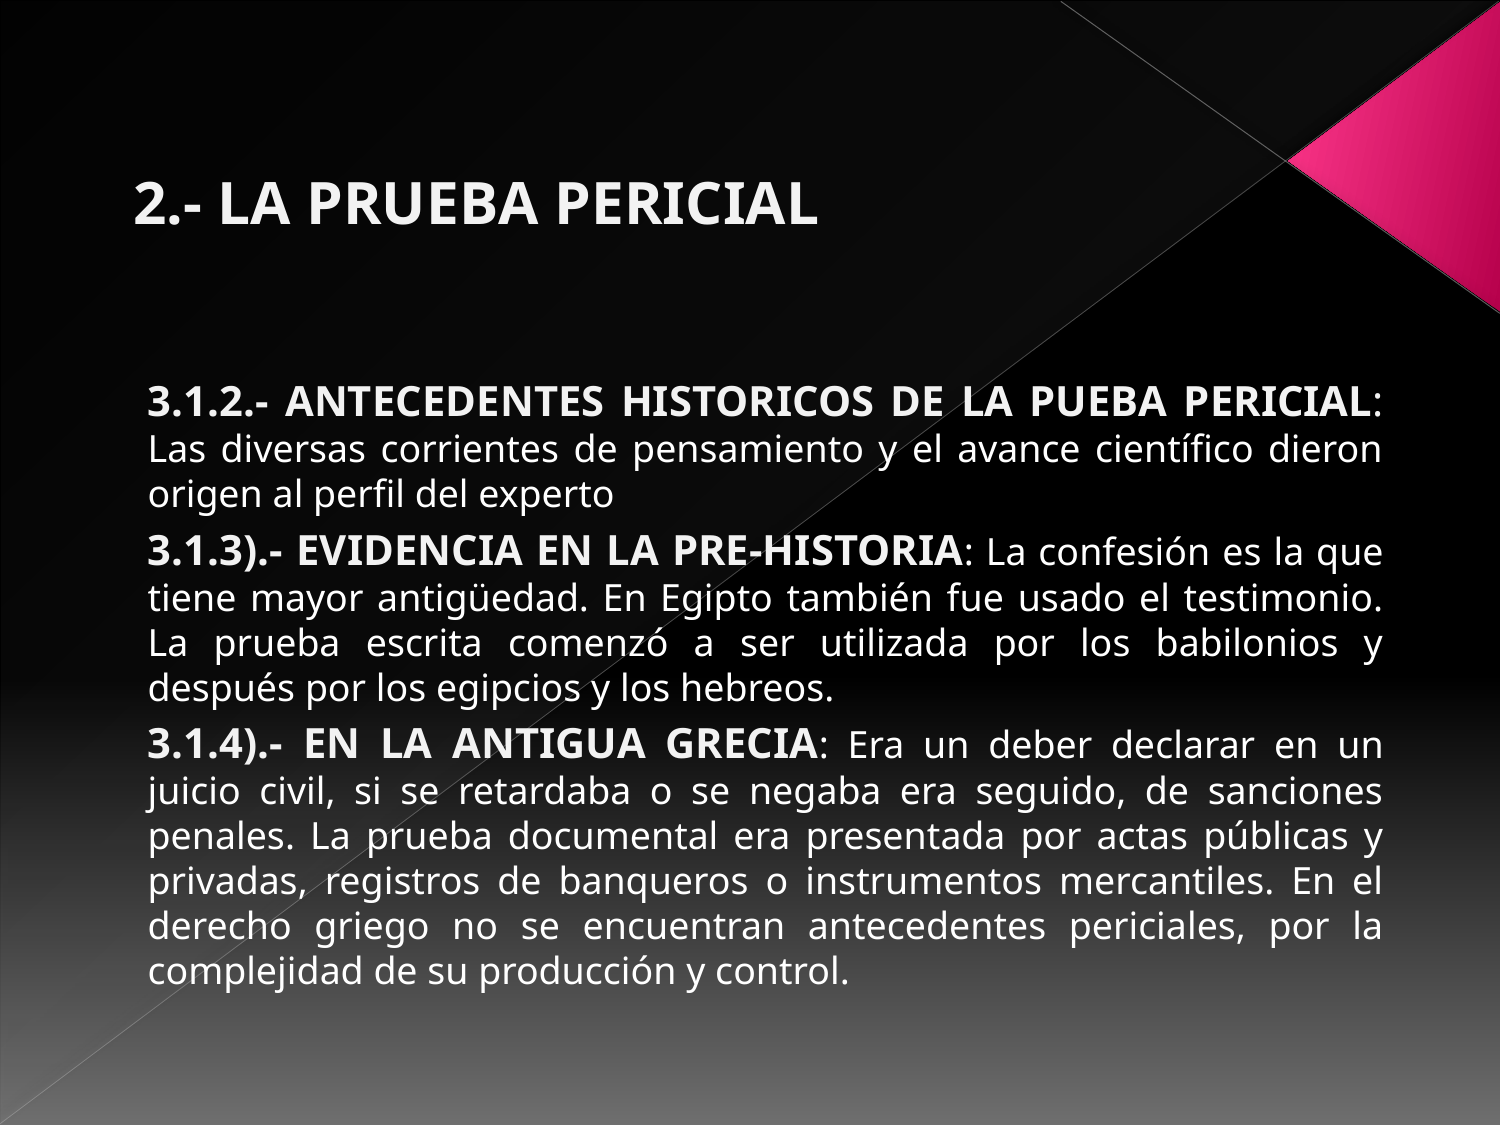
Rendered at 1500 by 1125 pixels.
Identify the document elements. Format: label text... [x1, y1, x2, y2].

list 3.1.2.- ANTECEDENTES HISTORICOS DE LA PUEBA PERICIAL: Las diversas corrientes de pensamiento y el avance científico dieron origen al perfil del experto 3.1.3).- EVIDENCIA EN LA PRE-HISTORIA: La confesión es la que tiene mayor antigüedad. En Egipto también fue usado el testimonio. La prueba escrita comenzó a ser utilizada por los babilonios y después por los egipcios y los hebreos. 3.1.4).- EN LA ANTIGUA GRECIA: Era un deber declarar en un juicio civil, si se retardaba o se negaba era seguido, de sanciones penales. La prueba documental era presentada por actas públicas y privadas, registros de banqueros o instrumentos mercantiles. En el derecho griego no se encuentran antecedentes periciales, por la complejidad de su producción y control. [123, 314, 1399, 1125]
title 2.- LA PRUEBA PERICIAL [118, 42, 1394, 303]
